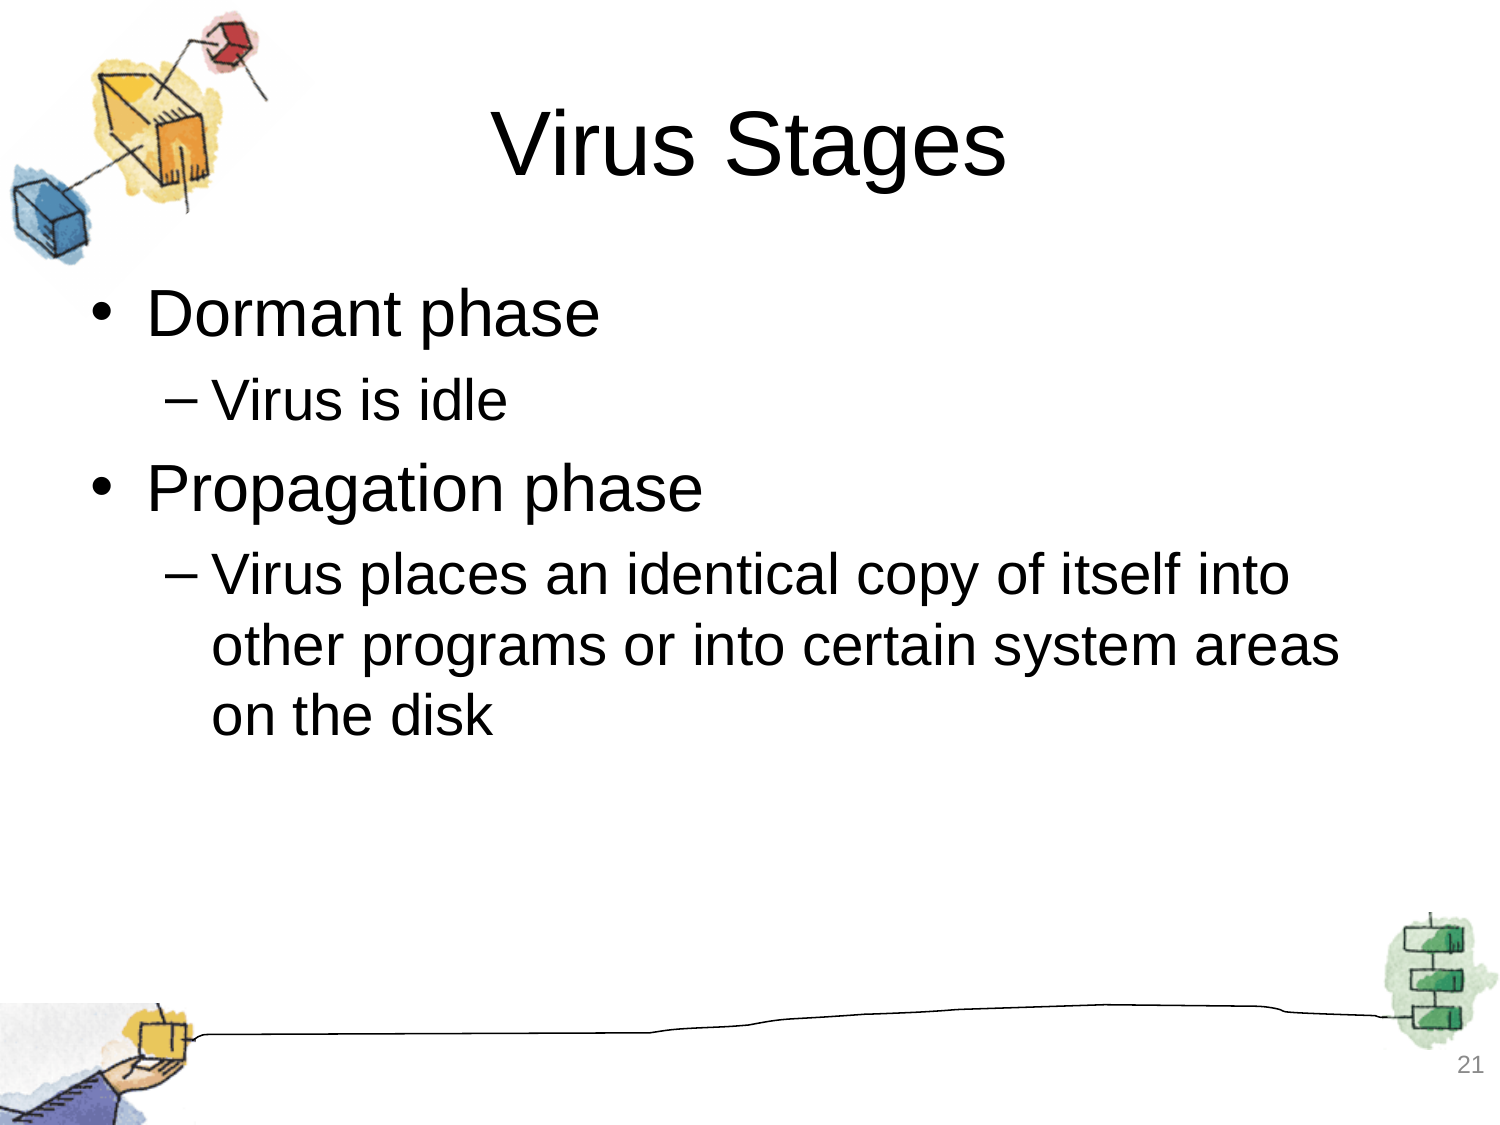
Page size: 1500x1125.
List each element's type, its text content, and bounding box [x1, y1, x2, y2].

picture [0, 1003, 196, 1125]
picture [1382, 912, 1500, 1024]
title Virus Stages [74, 44, 1426, 233]
list Dormant phase Virus is idle Propagation phase Virus places an identical copy of itself into other programs or into certain system areas on the disk [74, 262, 1426, 1006]
slide_number 21 [1149, 1024, 1500, 1103]
picture [0, 85, 167, 305]
picture [114, 0, 274, 44]
